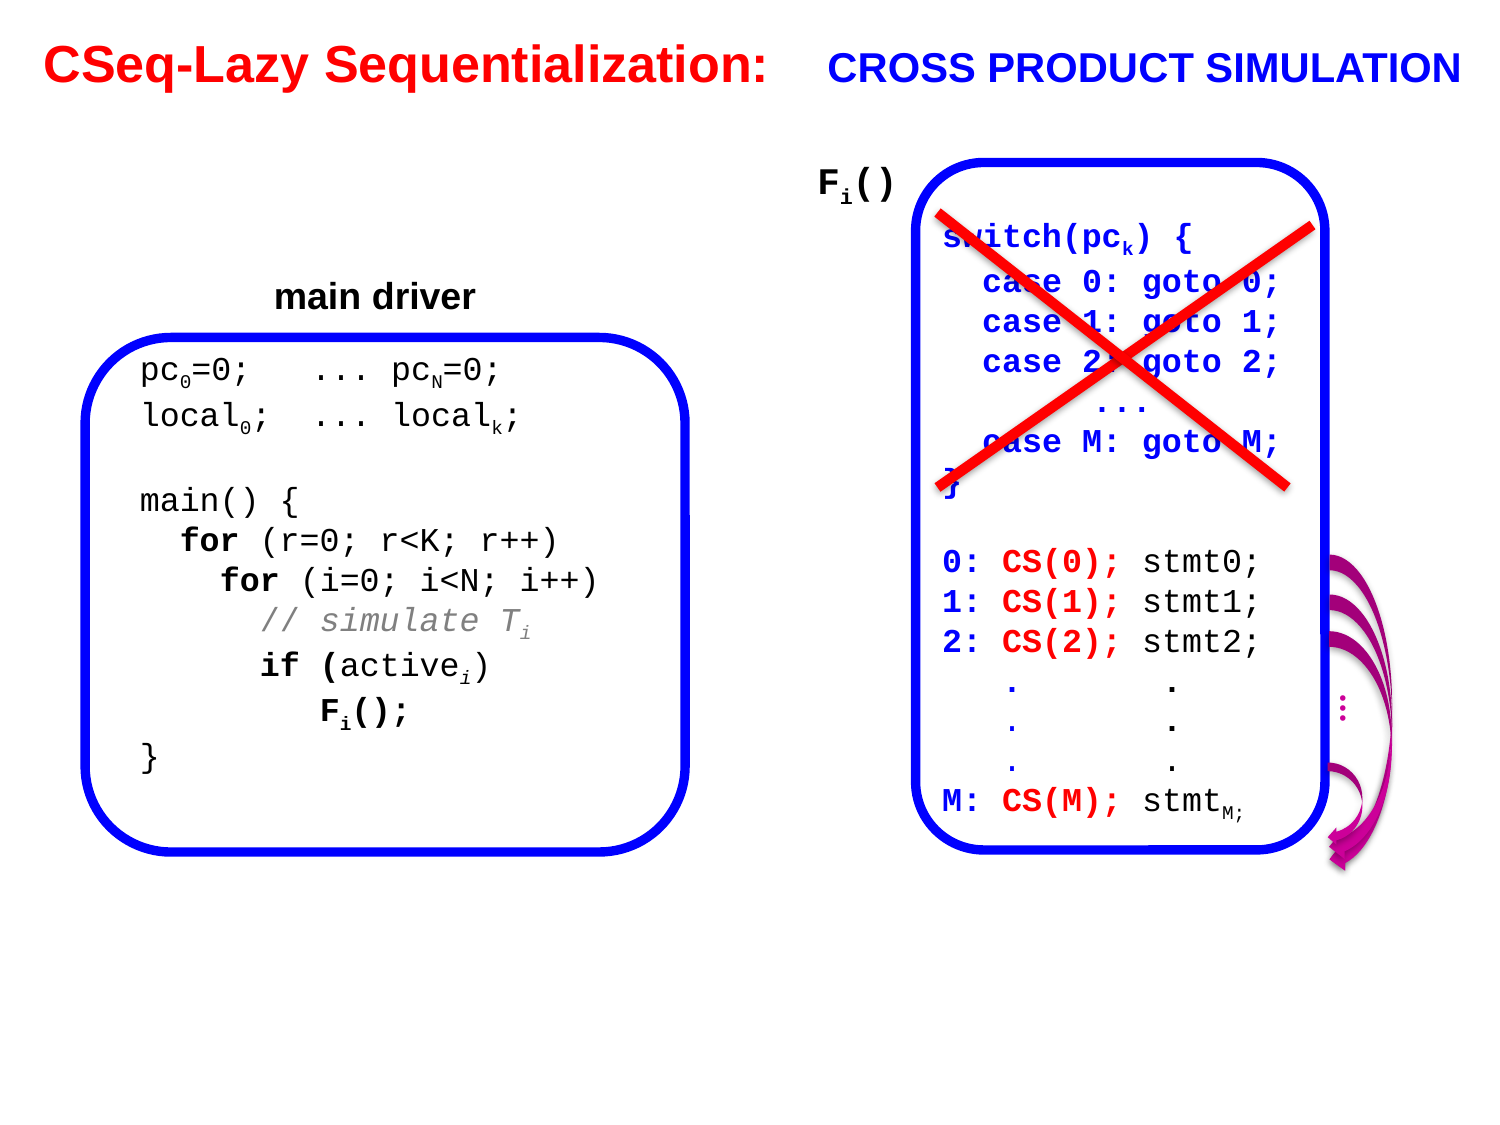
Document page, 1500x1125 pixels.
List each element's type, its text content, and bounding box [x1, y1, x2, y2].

list [24, 160, 1476, 1099]
text_box [83, 348, 686, 855]
text_box [1328, 630, 1377, 666]
text_box [1328, 553, 1391, 666]
text_box CSeq-Lazy Sequentialization: CROSS PRODUCT SIMULATION [0, 2, 1500, 121]
text_box [1328, 593, 1387, 666]
text_box ... [1305, 666, 1406, 742]
text_box Fi() [762, 149, 913, 216]
text_box main driver [112, 264, 638, 324]
text_box [913, 160, 1328, 853]
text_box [937, 212, 1313, 488]
text_box [1328, 858, 1346, 872]
text_box switch(pck) { case 0: goto 0; case 1: goto 1; case 2: goto 2; ... case M: goto M; } 0: CS(0); stmt0; 1: CS(1); stmt1; 2: CS(2); stmt2; . . . E XE . . . M: CS(M); stmtM; [927, 206, 1300, 832]
text_box [1326, 761, 1364, 846]
text_box [1330, 742, 1393, 860]
text_box pc0=0; ... pcN=0; local0; ... localk; main() { for (r=0; r<K; r++) for (i=0; i<N; i++) // simulate Ti if (activei) Fi(); } [125, 299, 825, 782]
